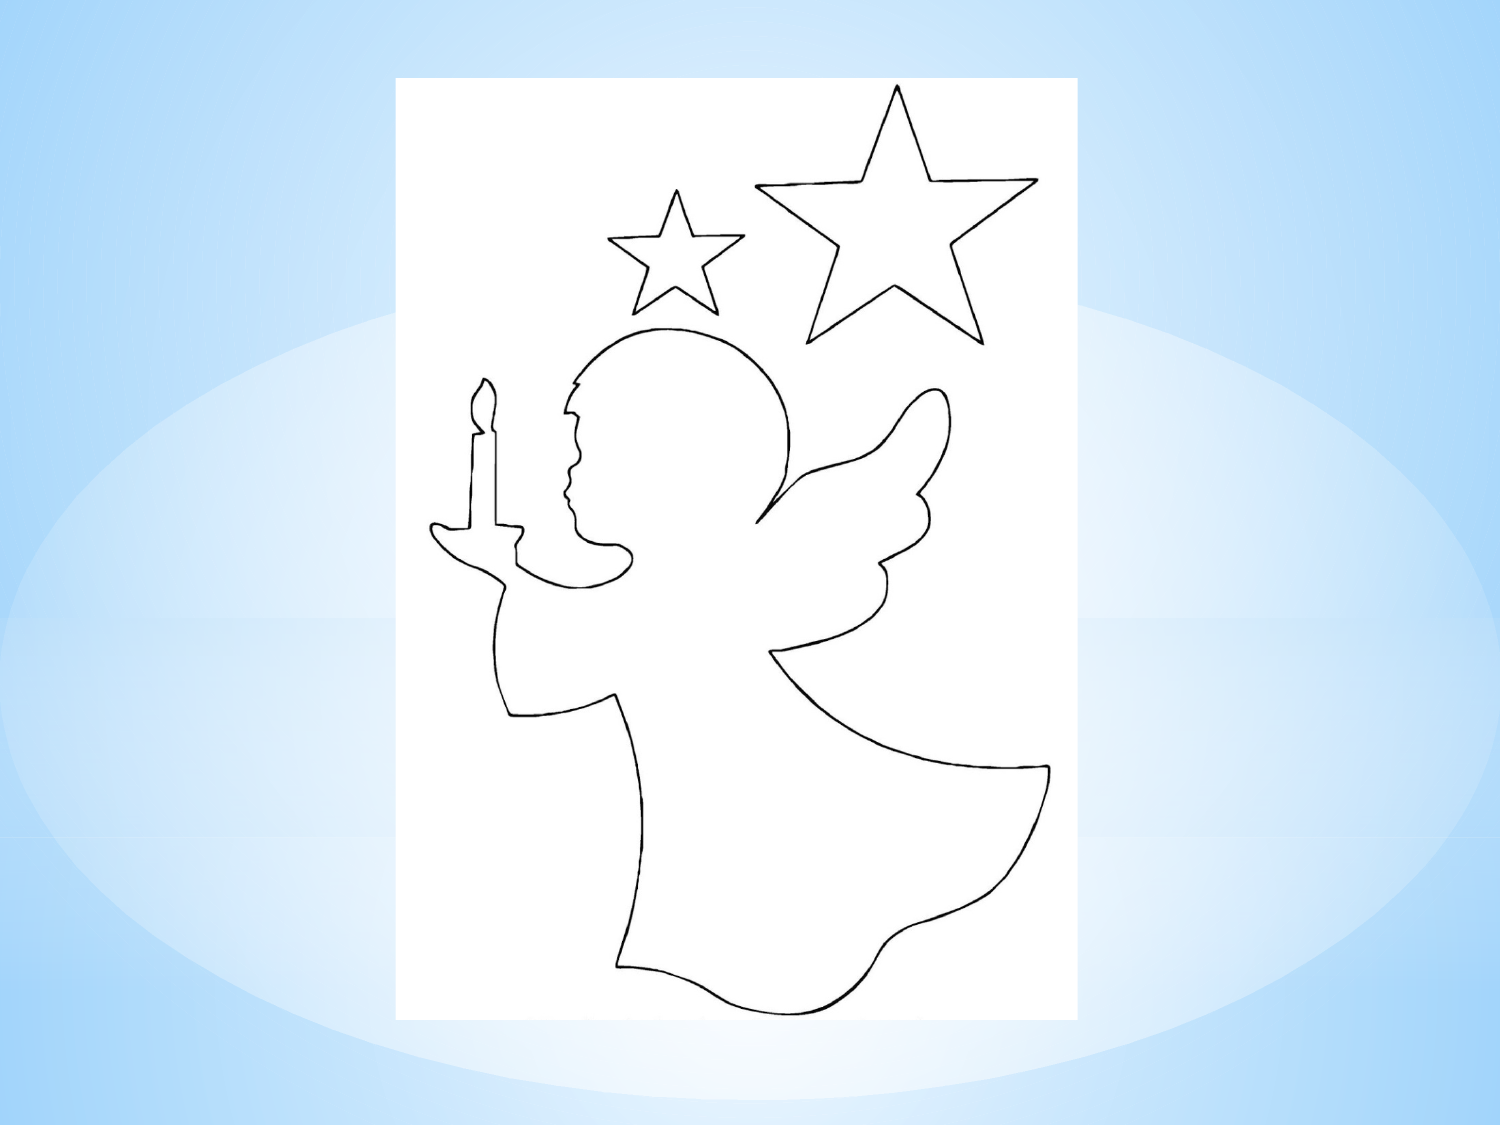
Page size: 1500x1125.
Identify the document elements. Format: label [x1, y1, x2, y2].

picture [395, 77, 1078, 1020]
